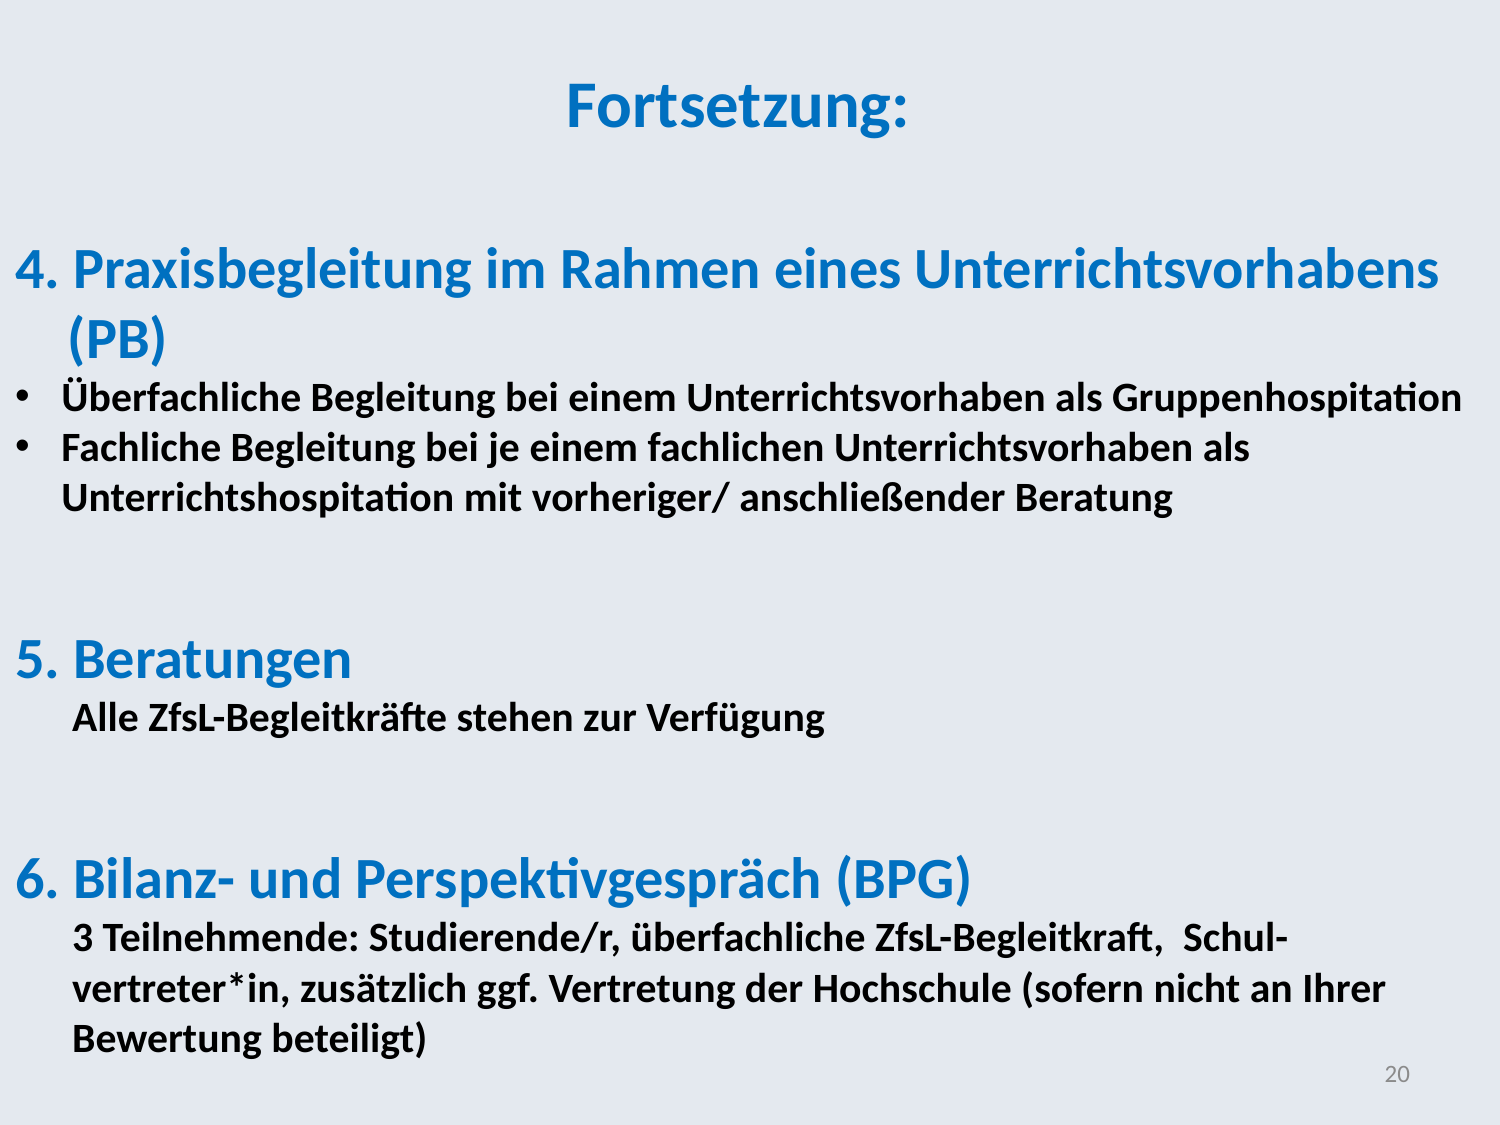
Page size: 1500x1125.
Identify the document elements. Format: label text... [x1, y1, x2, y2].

list 4. Praxisbegleitung im Rahmen eines Unterrichtsvorhabens (PB) Überfachliche Begleitung bei einem Unterrichtsvorhaben als Gruppenhospitation Fachliche Begleitung bei je einem fachlichen Unterrichtsvorhaben als Unterrichtshospitation mit vorheriger/ anschließender Beratung 5. Beratungen Alle ZfsL-Begleitkräfte stehen zur Verfügung 6. Bilanz- und Perspektivgespräch (BPG) 3 Teilnehmende: Studierende/r, überfachliche ZfsL-Begleitkraft, Schul- vertreter*in, zusätzlich ggf. Vertretung der Hochschule (sofern nicht an Ihrer Bewertung beteiligt) [0, 172, 1495, 1106]
slide_number 20 [1074, 1042, 1425, 1103]
title Fortsetzung: [17, 19, 1460, 172]
